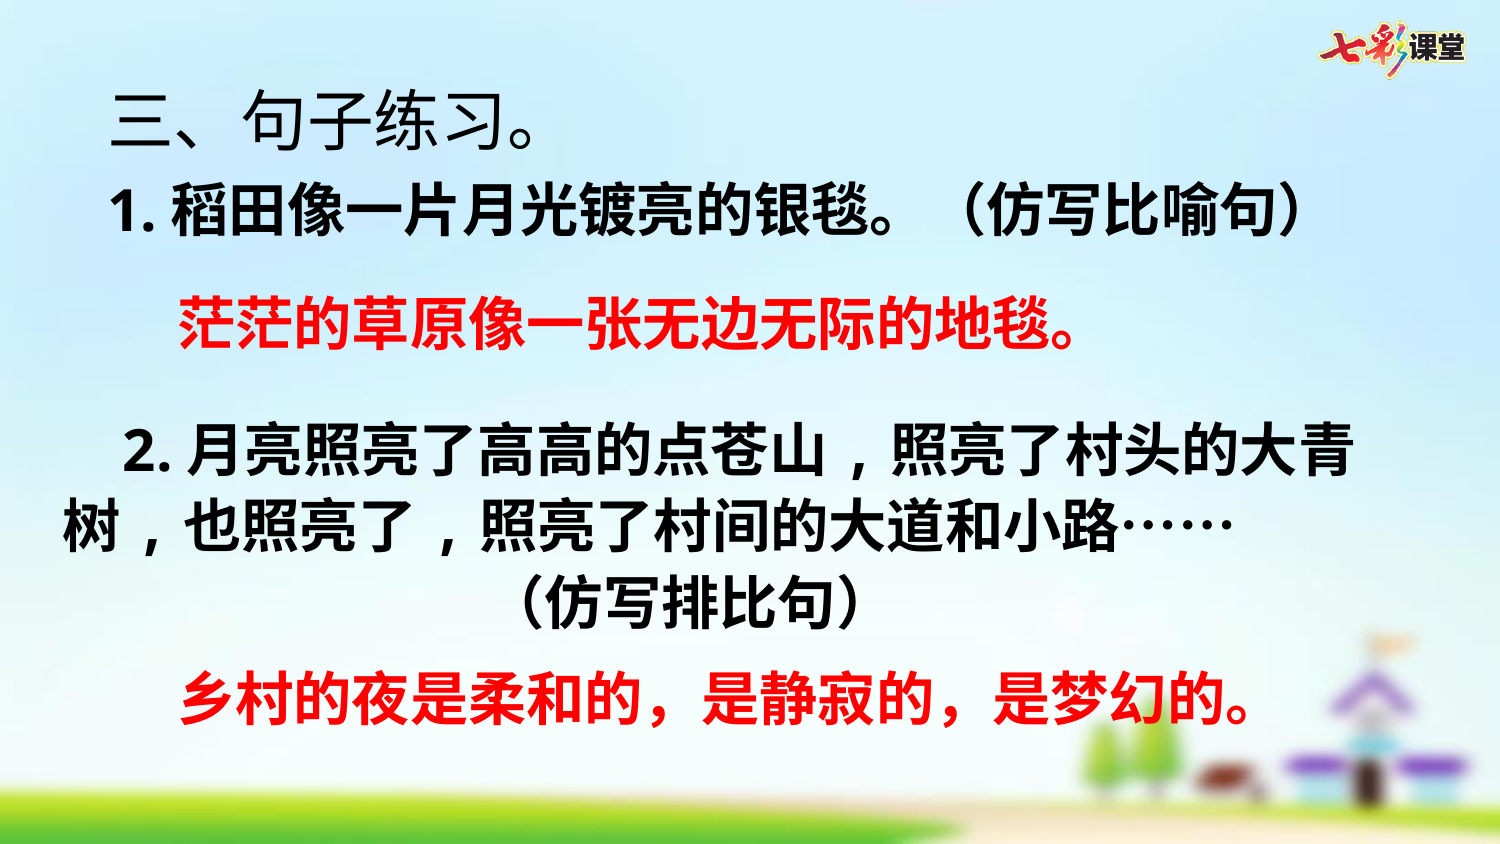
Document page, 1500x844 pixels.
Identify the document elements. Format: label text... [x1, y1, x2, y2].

text_box 乡村的夜是柔和的，是静寂的，是梦幻的。 [162, 654, 1500, 740]
text_box 2.月亮照亮了高高的点苍山,照亮了村头的大青树,也照亮了,照亮了村间的大道和小路…… （仿写排比句） [47, 398, 1376, 644]
text_box 三、句子练习。 1.稻田像一片月光镀亮的银毯。（仿写比喻句） [31, 55, 1436, 251]
text_box 茫茫的草原像一张无边无际的地毯。 [162, 280, 1117, 365]
picture [0, 0, 1500, 844]
